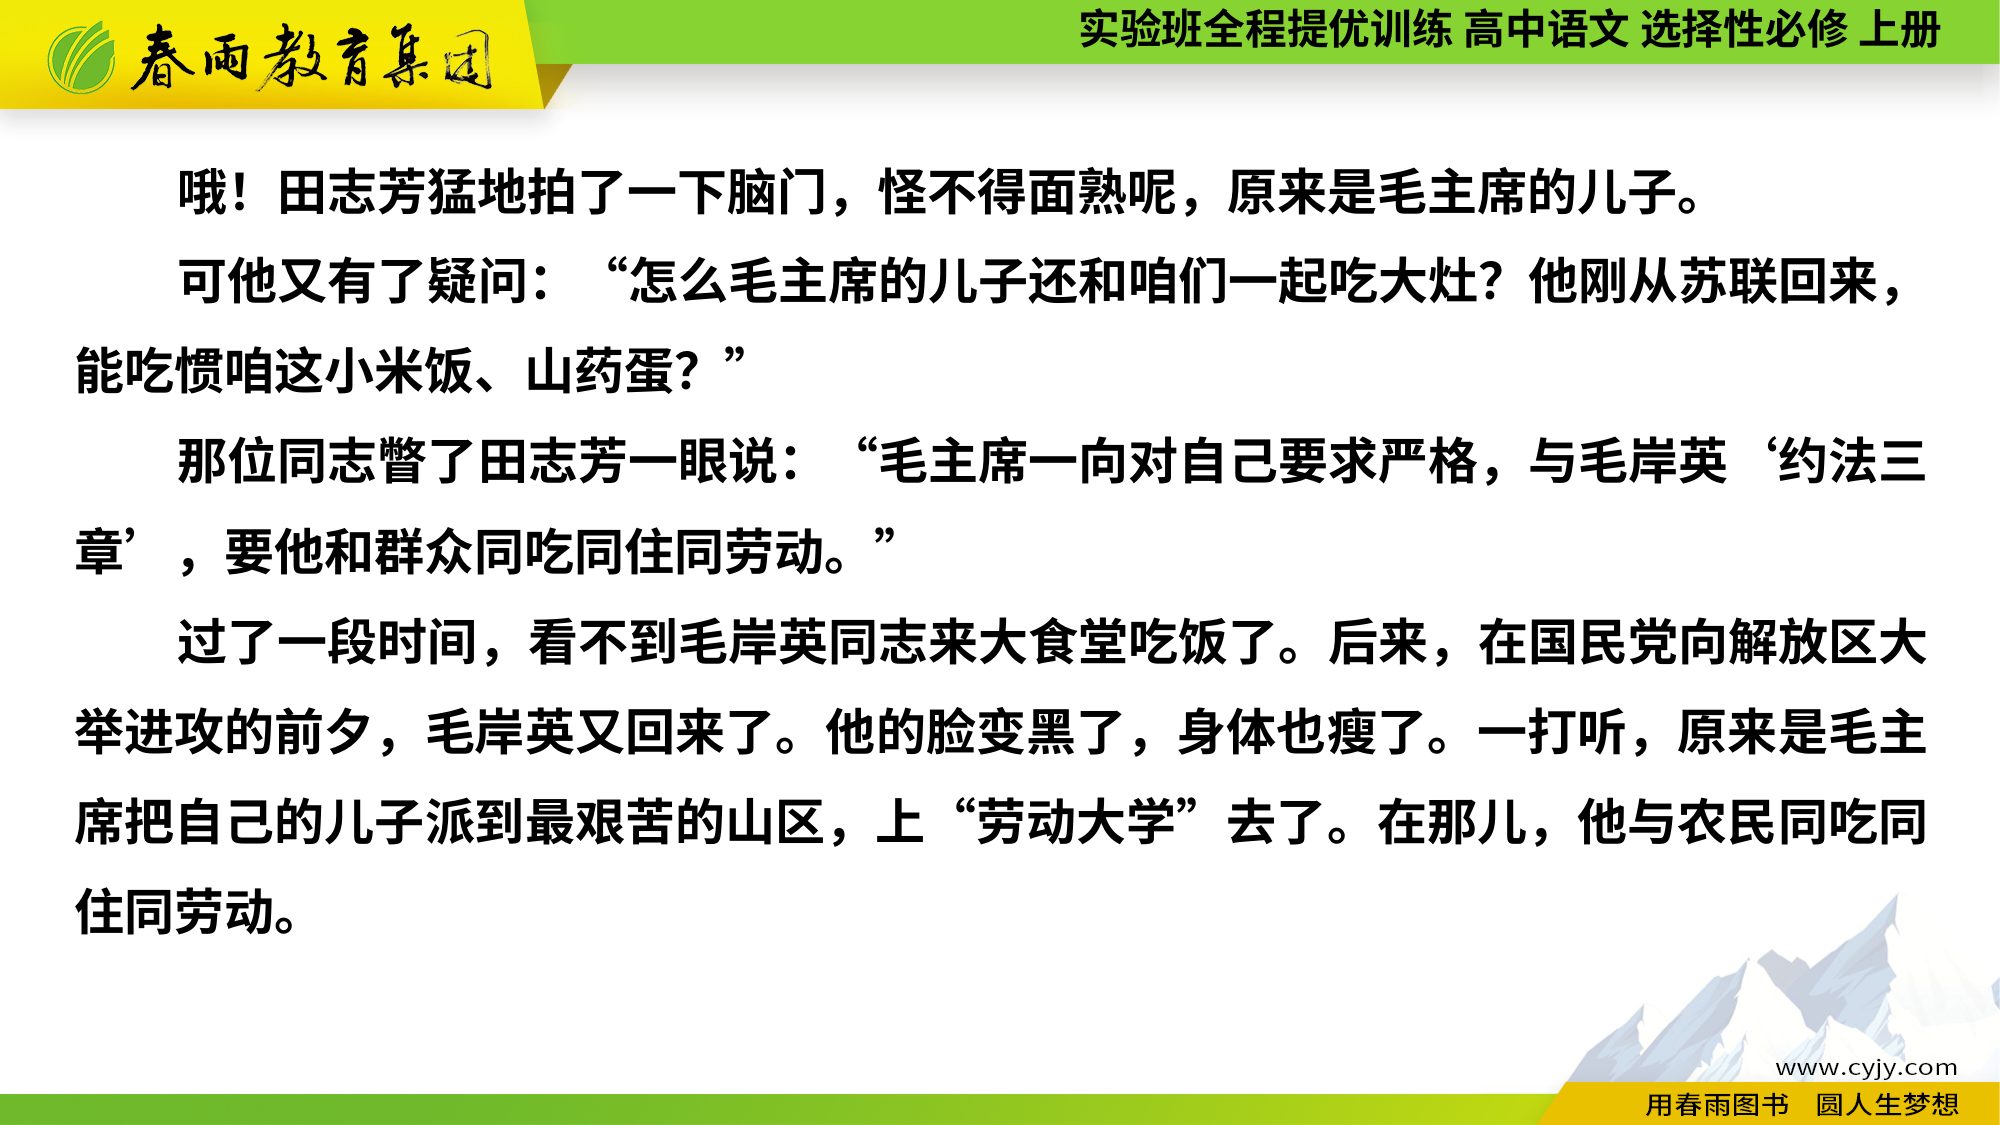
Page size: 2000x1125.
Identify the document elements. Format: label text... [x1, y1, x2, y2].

list 哦！田志芳猛地拍了一下脑门，怪不得面熟呢，原来是毛主席的儿子。 可他又有了疑问：“怎么毛主席的儿子还和咱们一起吃大灶？他刚从苏联回来，能吃惯咱这小米饭、山药蛋？” 那位同志瞥了田志芳一眼说：“毛主席一向对自己要求严格，与毛岸英‘约法三章’，要他和群众同吃同住同劳动。” 过了一段时间，看不到毛岸英同志来大食堂吃饭了。后来，在国民党向解放区大举进攻的前夕，毛岸英又回来了。他的脸变黑了，身体也瘦了。一打听，原来是毛主席把自己的儿子派到最艰苦的山区，上“劳动大学”去了。在那儿，他与农民同吃同住同劳动。 [59, 122, 1944, 944]
picture [0, 0, 2000, 1125]
